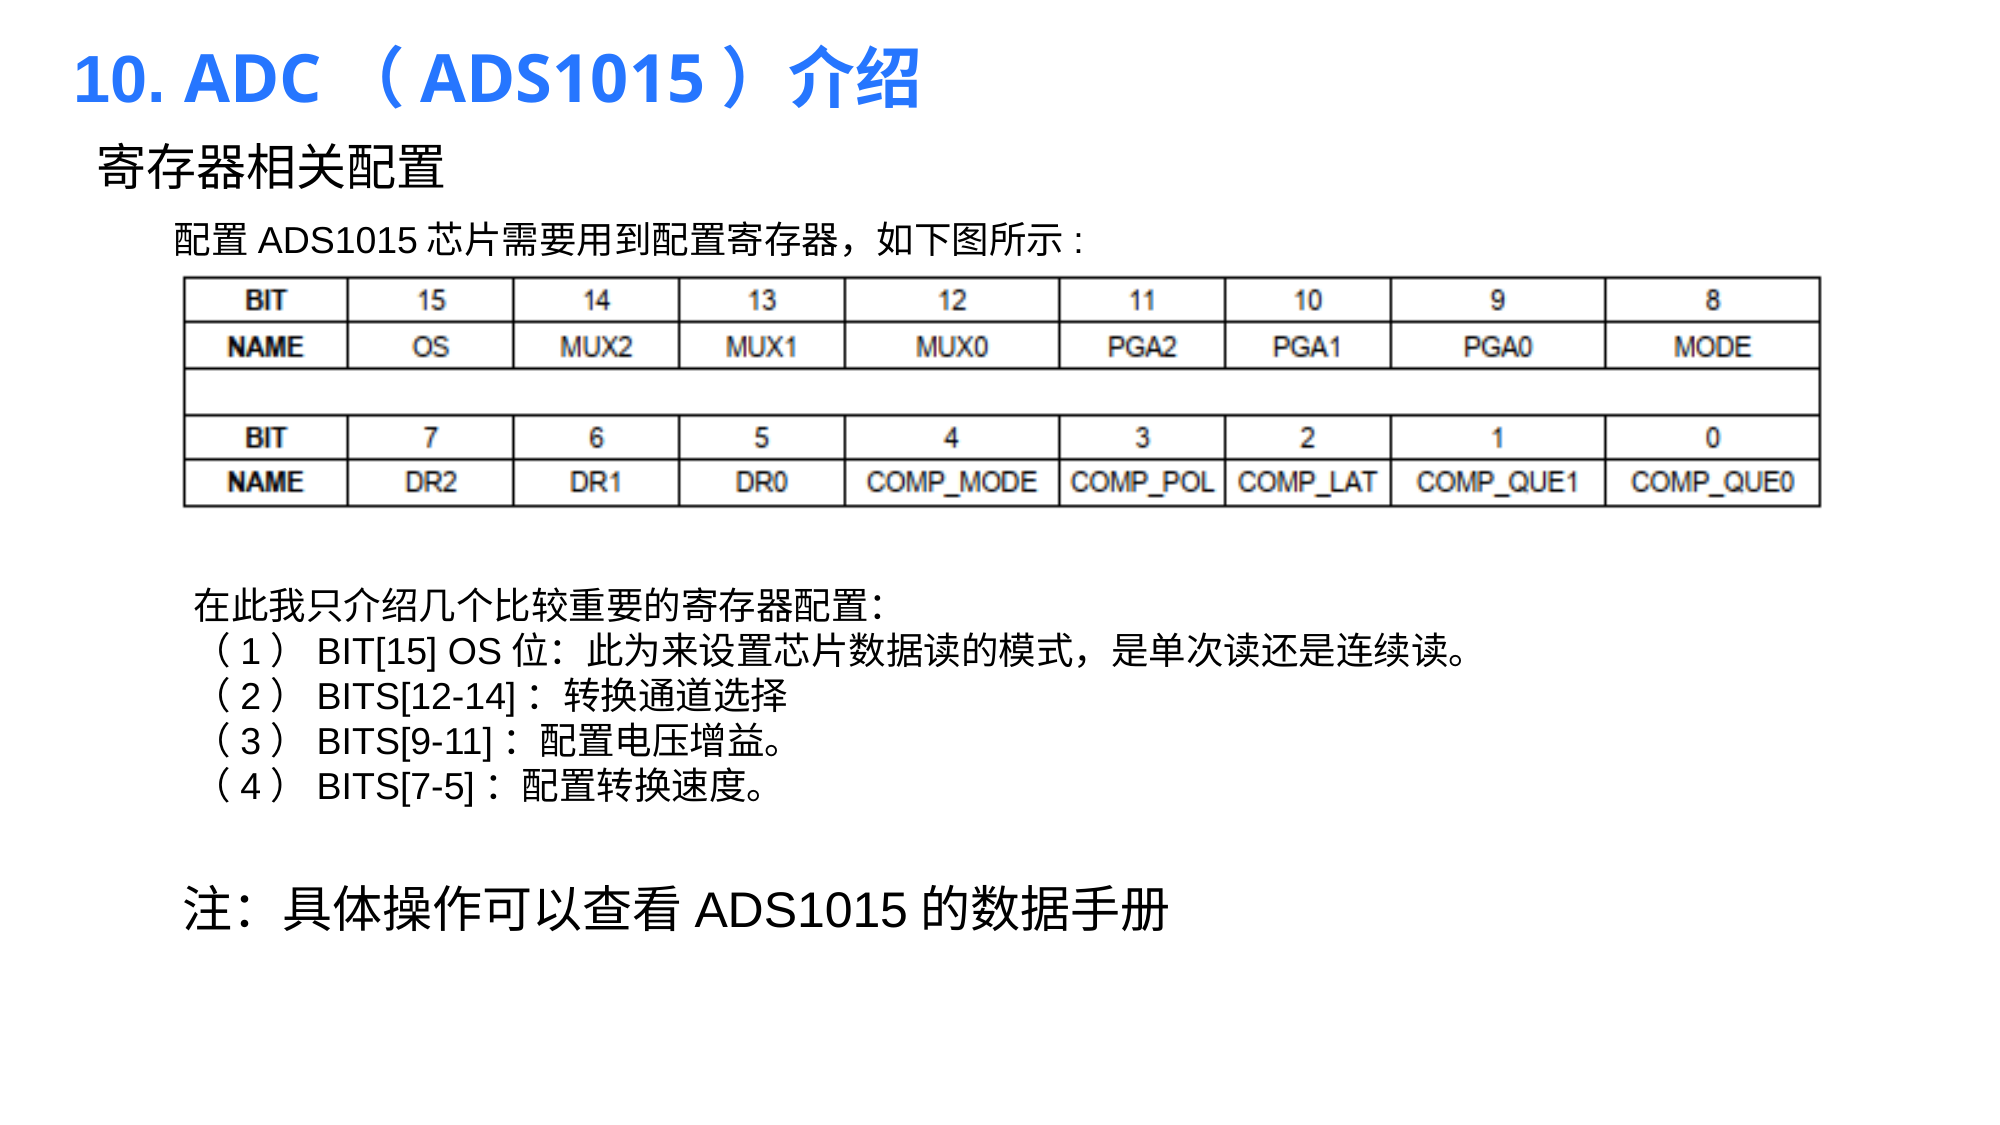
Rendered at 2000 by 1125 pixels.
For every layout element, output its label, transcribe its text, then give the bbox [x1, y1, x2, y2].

picture [178, 271, 1834, 516]
text_box 在此我只介绍几个比较重要的寄存器配置： （1）BIT[15] OS位：此为来设置芯片数据读的模式，是单次读还是连续读。 （2）BITS[12-14]：转换通道选择 （3）BITS[9-11]：配置电压增益。 （4）BITS[7-5]：配置转换速度。 [179, 574, 1903, 814]
text_box 注：具体操作可以查看ADS1015的数据手册 [167, 869, 1185, 945]
text_box 寄存器相关配置 [82, 128, 1036, 203]
text_box 10. ADC（ADS1015）介绍 [58, 21, 1759, 130]
text_box 配置ADS1015芯片需要用到配置寄存器，如下图所示: [82, 208, 1937, 313]
